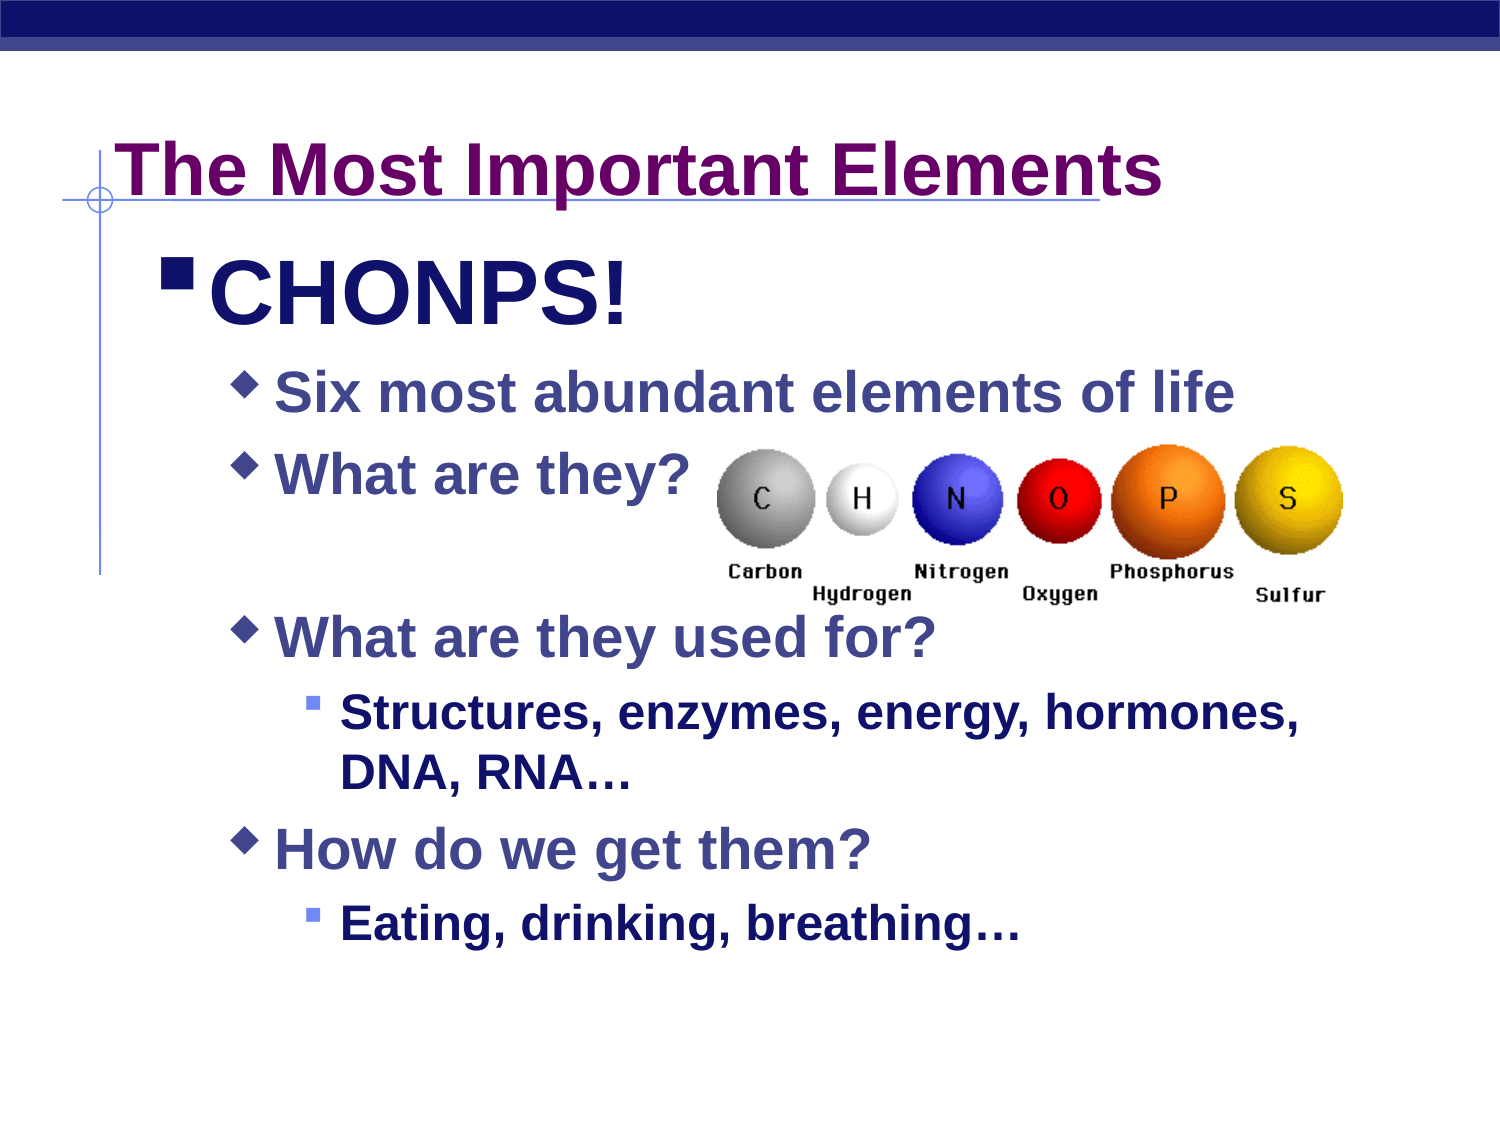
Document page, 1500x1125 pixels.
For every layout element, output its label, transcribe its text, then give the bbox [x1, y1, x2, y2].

title The Most Important Elements [99, 112, 1376, 238]
picture [716, 440, 1343, 610]
list CHONPS! Six most abundant elements of life What are they? What are they used for? Structures, enzymes, energy, hormones, DNA, RNA… How do we get them? Eating, drinking, breathing… [137, 224, 1413, 951]
